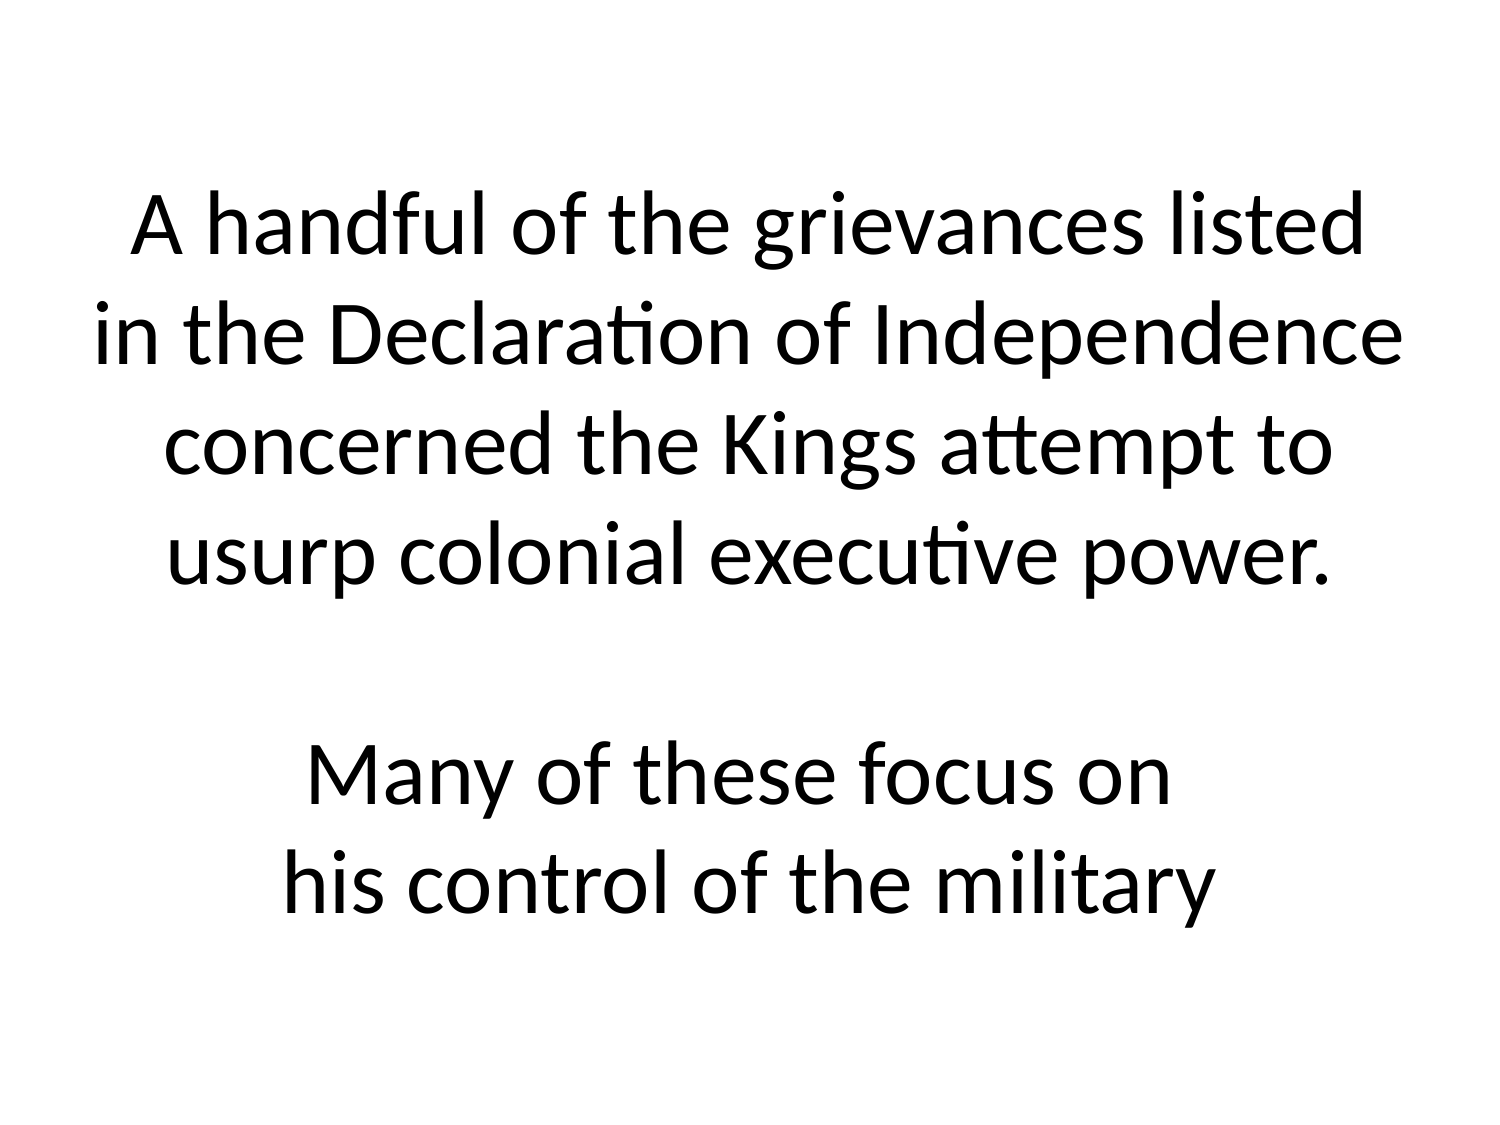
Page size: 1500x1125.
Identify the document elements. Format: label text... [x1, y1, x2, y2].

title A handful of the grievances listed in the Declaration of Independence concerned the Kings attempt to usurp colonial executive power. Many of these focus on his control of the military [74, 44, 1426, 1051]
